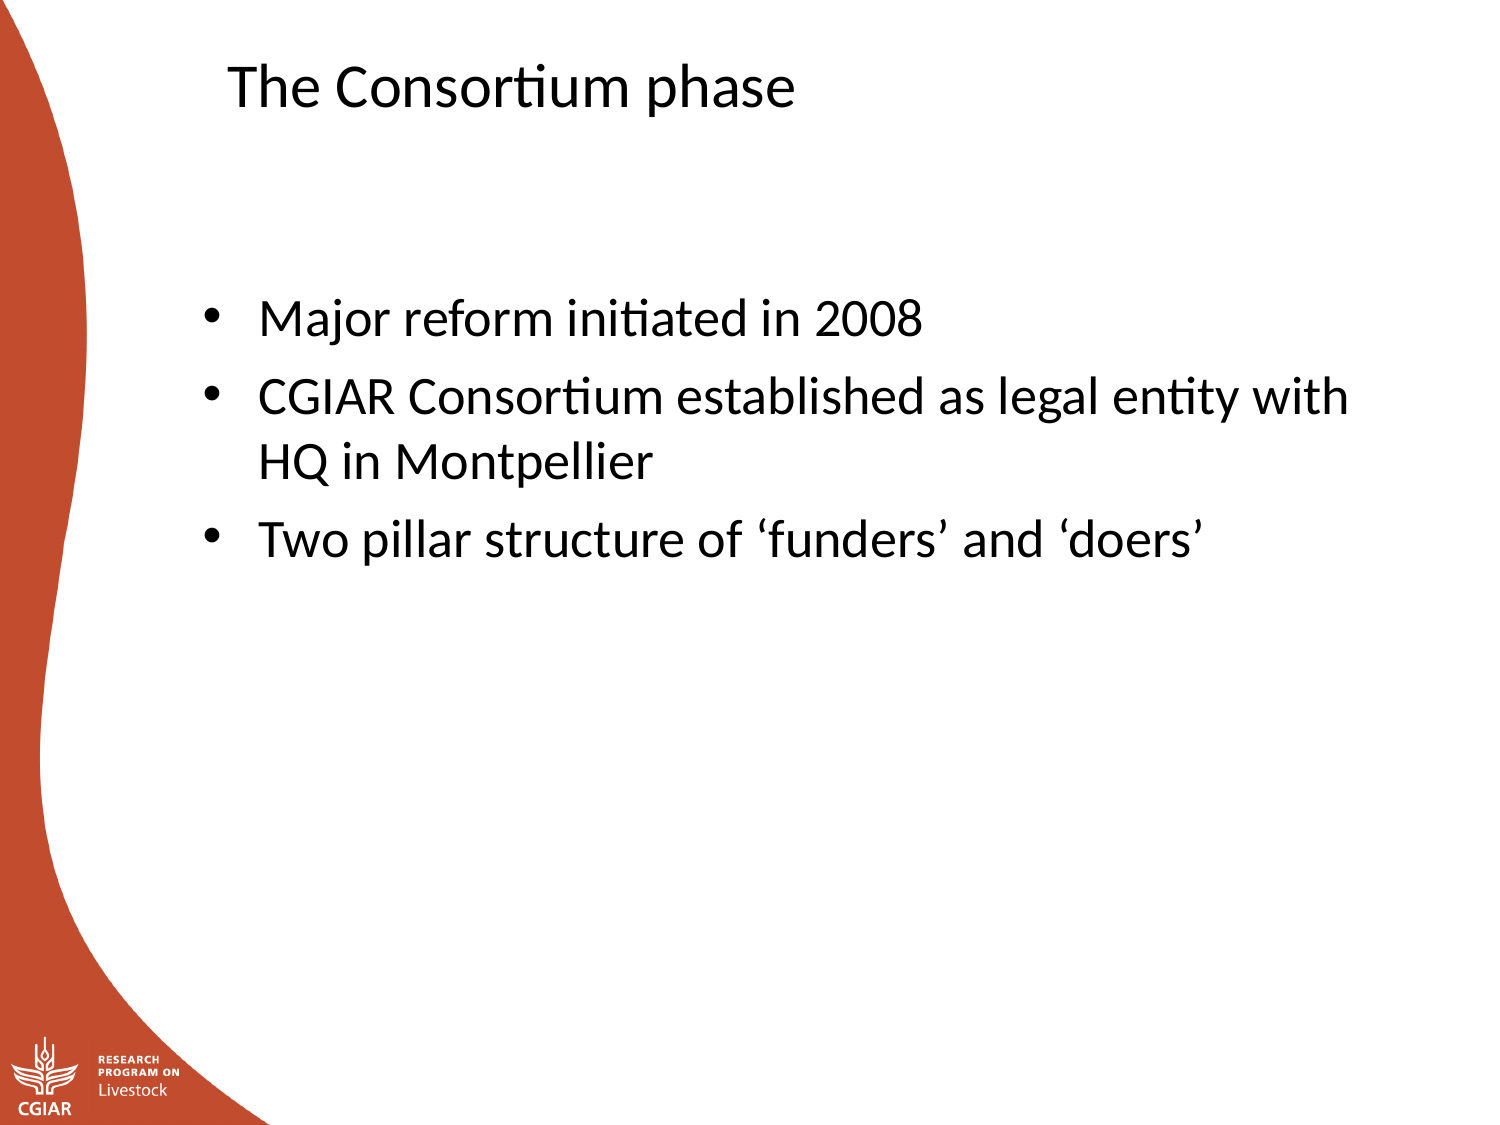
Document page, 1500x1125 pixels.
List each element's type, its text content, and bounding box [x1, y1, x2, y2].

picture [0, 0, 270, 1125]
list Major reform initiated in 2008 CGIAR Consortium established as legal entity with HQ in Montpellier Two pillar structure of ‘funders’ and ‘doers’ [187, 275, 1413, 1088]
list The Consortium phase [212, 37, 1450, 225]
